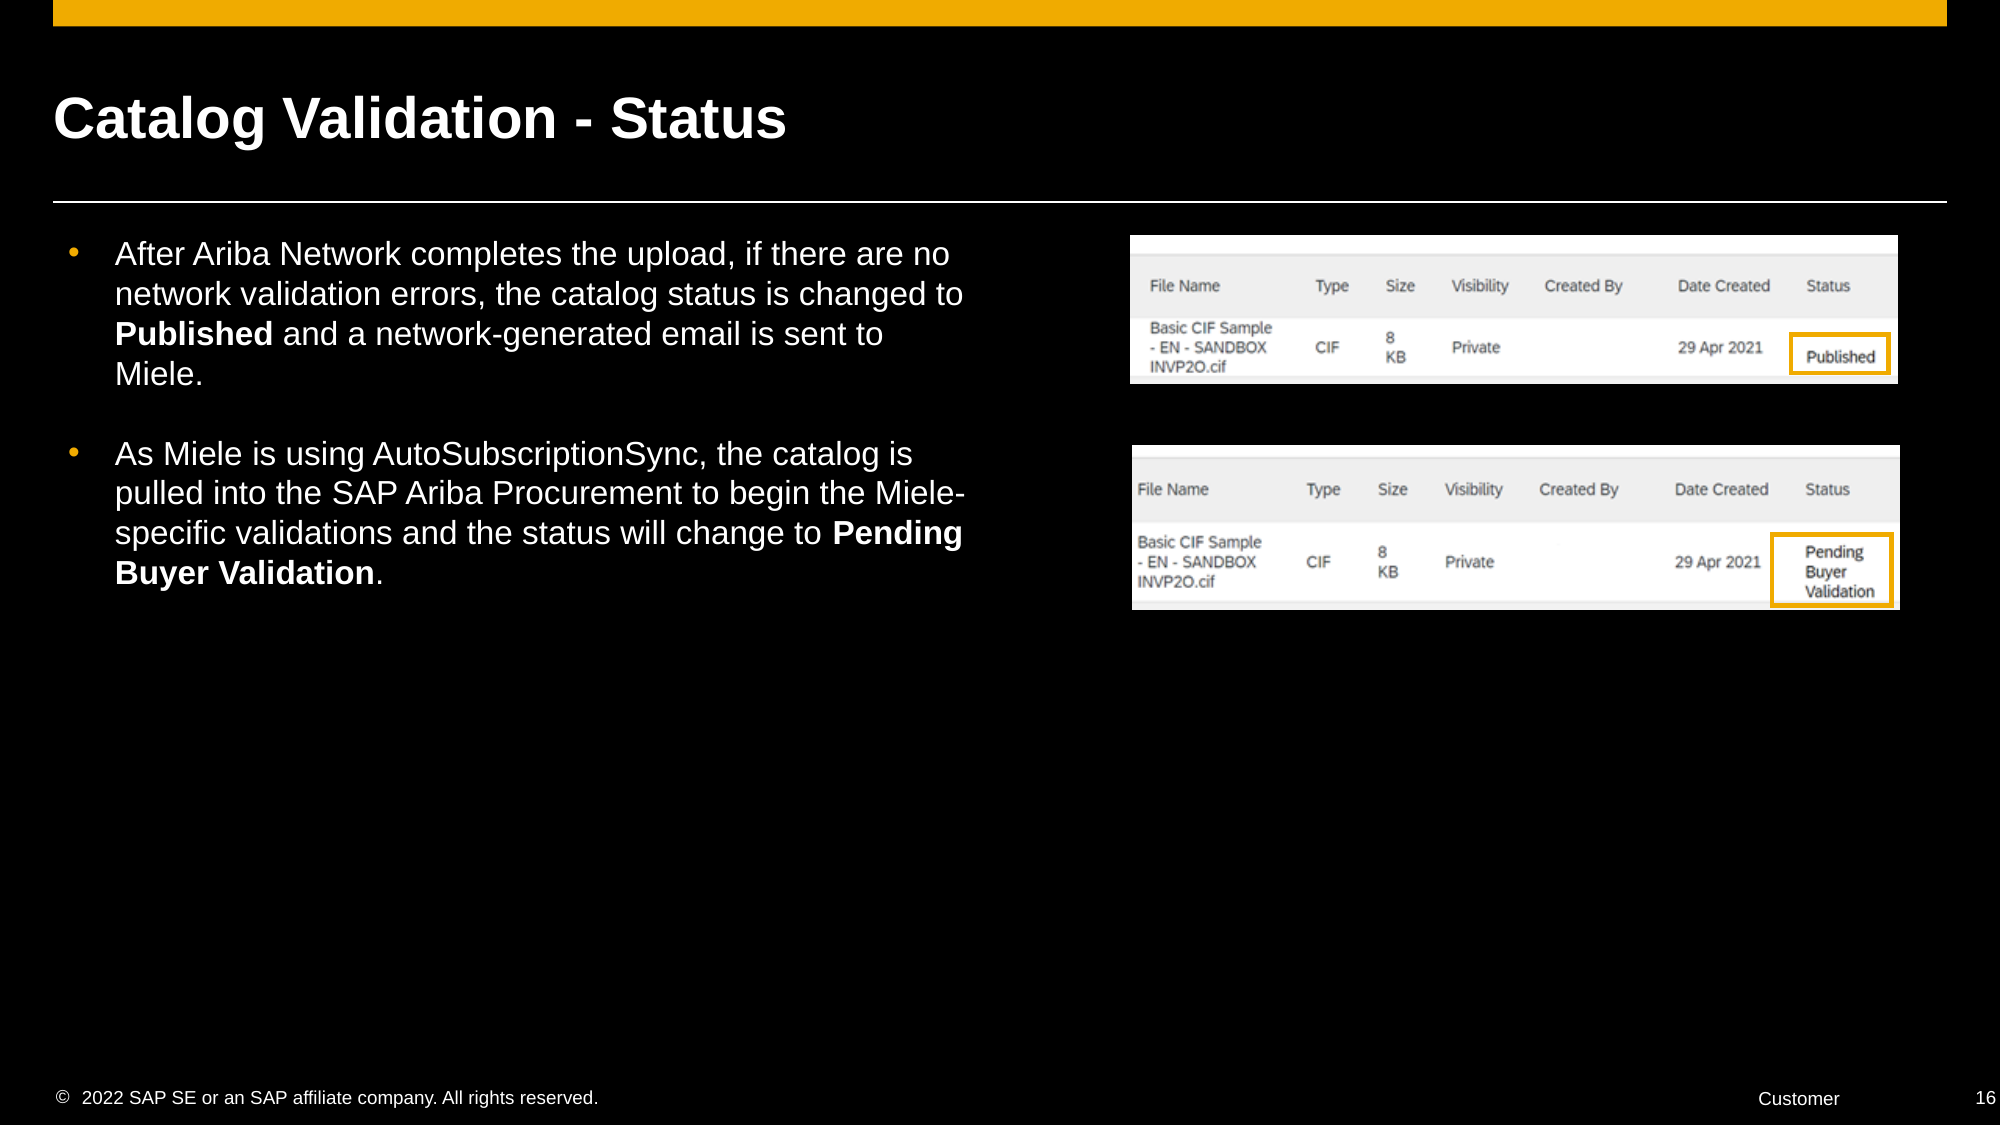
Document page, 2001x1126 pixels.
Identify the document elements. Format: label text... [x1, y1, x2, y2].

picture [1131, 444, 1900, 610]
title Catalog Validation - Status [53, 53, 1947, 178]
picture [1130, 234, 1899, 384]
list After Ariba Network completes the upload, if there are no network validation errors, the catalog status is changed to Published and a network-generated email is sent to Miele. As Miele is using AutoSubscriptionSync, the catalog is pulled into the SAP Ariba Procurement to begin the Miele-specific validations and the status will change to Pending Buyer Validation. [53, 224, 983, 946]
